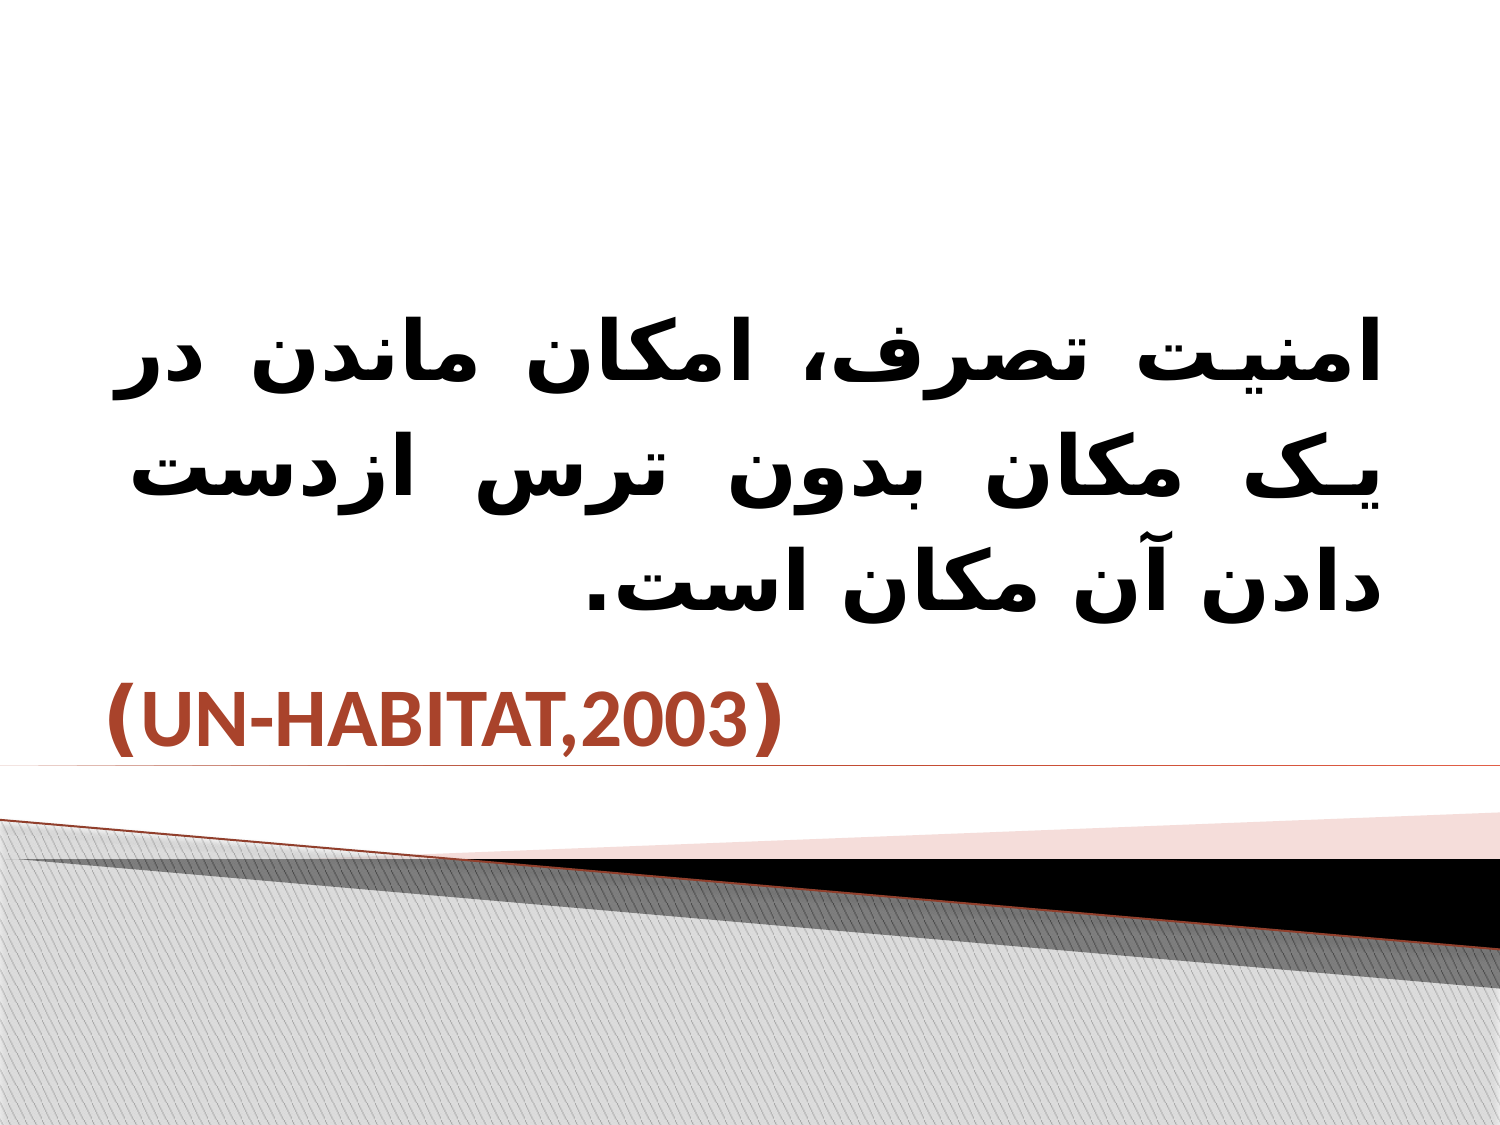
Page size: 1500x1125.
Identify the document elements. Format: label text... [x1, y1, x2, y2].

picture [5, 859, 1500, 989]
text_box امنیت تصرف، امکان ماندن در یک مکان بدون ترس ازدست دادن آن مکان است. (UN-HABITAT,2003) [87, 275, 1400, 771]
